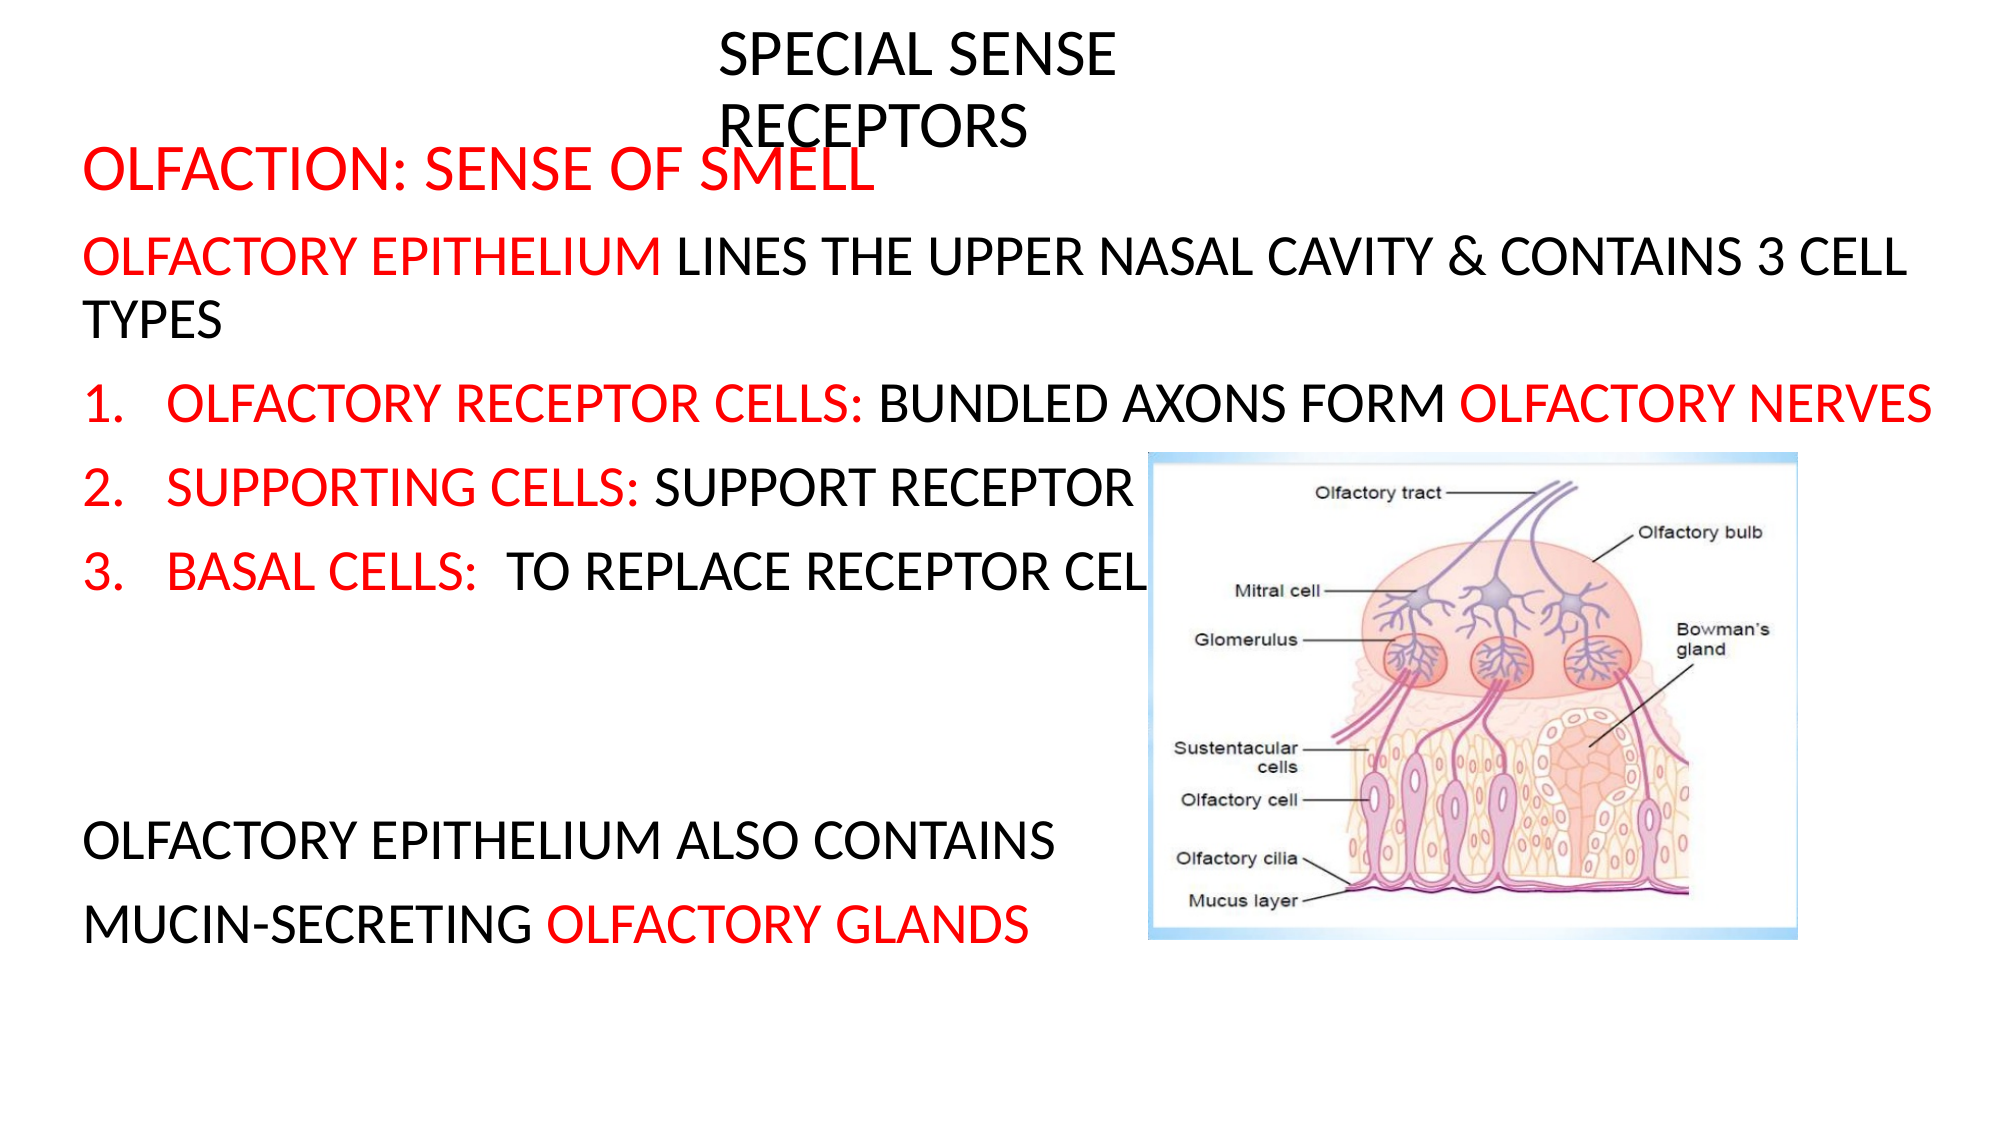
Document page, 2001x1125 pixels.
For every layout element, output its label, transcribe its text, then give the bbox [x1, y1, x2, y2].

picture [1147, 452, 1798, 940]
text_box Special Sense Receptors [703, 10, 1370, 106]
text_box [0, 37, 1500, 138]
text_box Olfaction: Sense of Smell Olfactory epithelium lines the upper nasal cavity & contains 3 cell types Olfactory Receptor Cells: bundled axons form Olfactory Nerves Supporting cells: support receptor cells Basal cells: to replace receptor cells Olfactory epithelium also contains mucin-secreting olfactory glands [67, 125, 2000, 1013]
